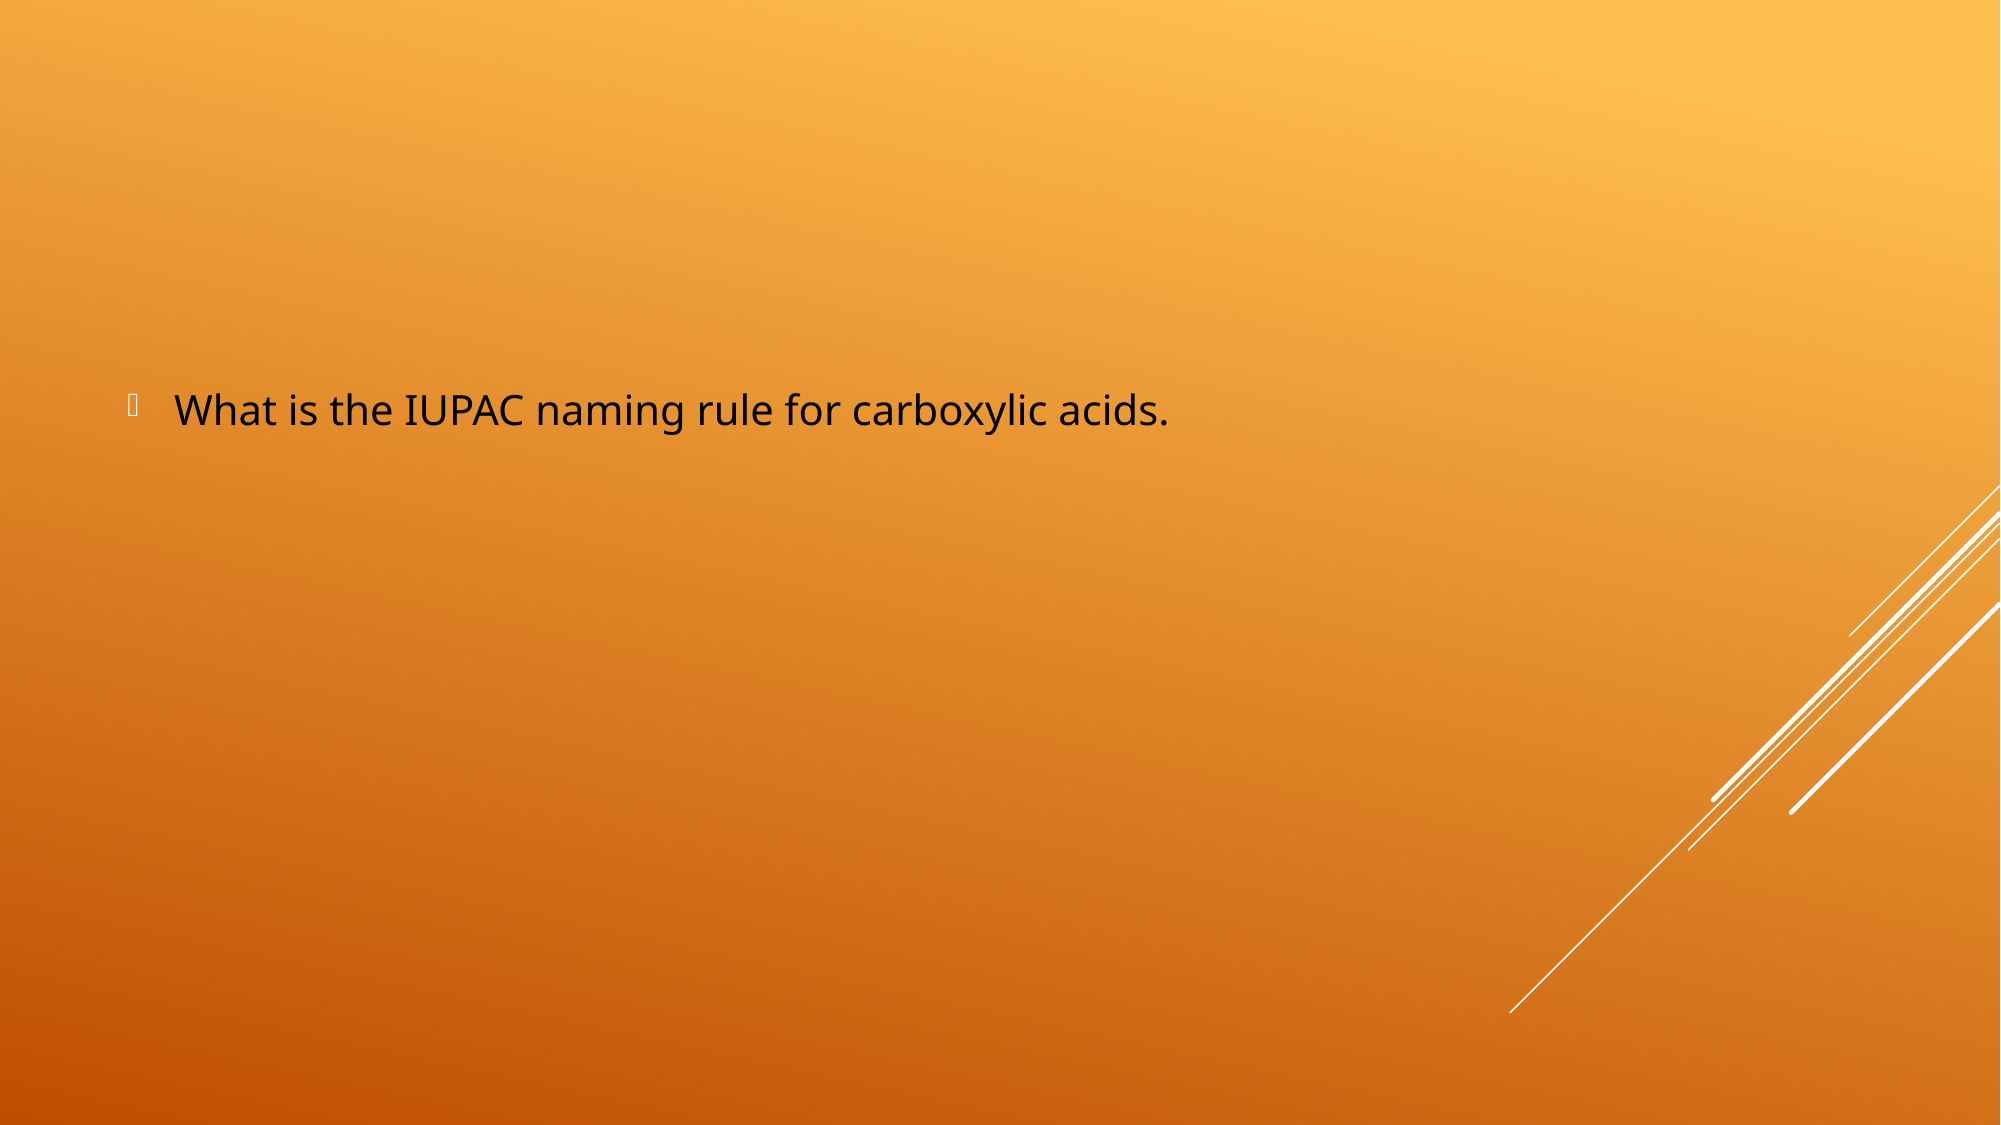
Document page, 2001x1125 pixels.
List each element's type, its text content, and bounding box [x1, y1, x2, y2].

list What is the IUPAC naming rule for carboxylic acids. [112, 112, 1513, 706]
